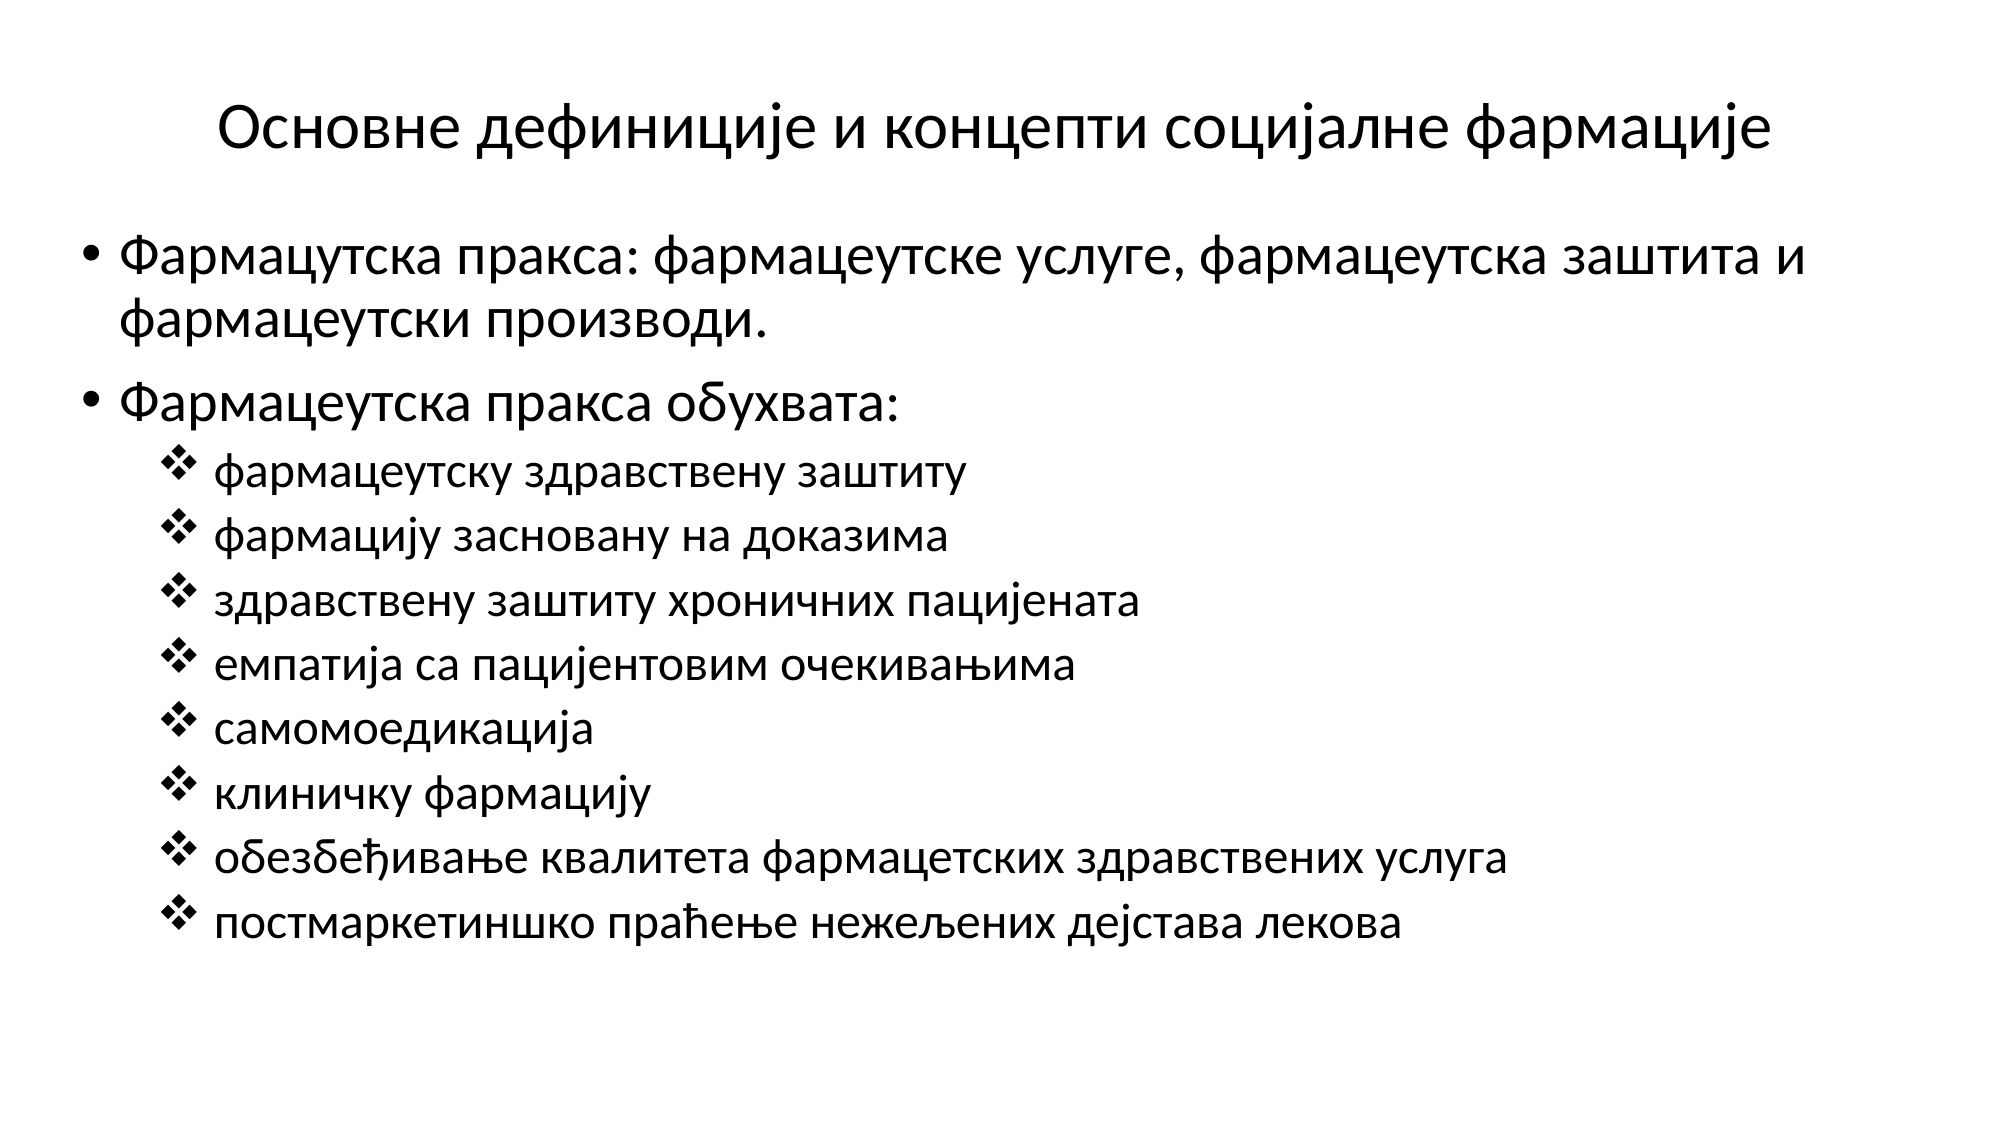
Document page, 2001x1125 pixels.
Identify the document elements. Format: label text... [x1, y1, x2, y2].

list Фармацутска пракса: фармацеутске услуге, фармацеутска заштита и фармацеутски производи. Фармацеутска пракса обухвата: фармацеутску здравствену заштиту фармацију засновану на доказима здравствену заштиту хроничних пацијената емпатија са пацијентовим очекивањима самомоедикација клиничку фармацију обезбеђивање квалитета фармацетских здравствених услуга постмаркетиншко праћење нежељених дејстава лекова [66, 216, 1863, 1052]
title Основне дефиниције и концепти социјалне фармације [133, 41, 1859, 213]
